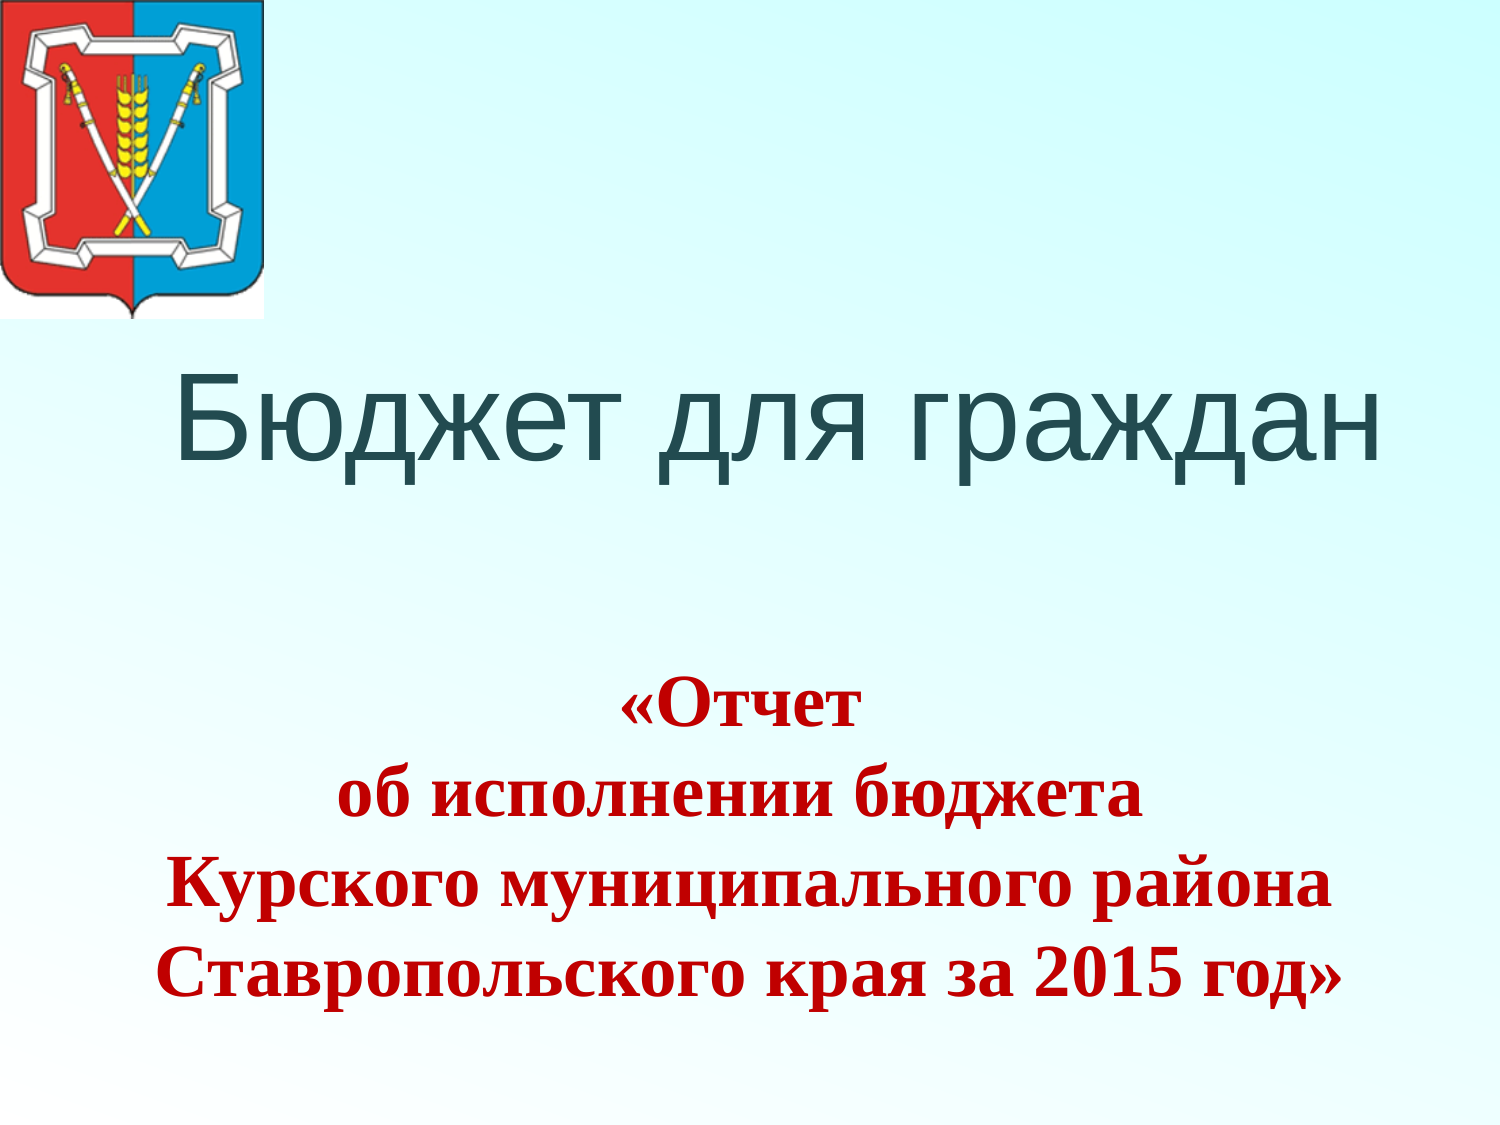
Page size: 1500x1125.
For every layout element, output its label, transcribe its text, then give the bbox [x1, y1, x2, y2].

picture [0, 0, 265, 319]
text_box Бюджет для граждан [105, 328, 1453, 493]
text_box «Отчет об исполнении бюджета Курского муниципального района Ставропольского края за 2015 год» [0, 644, 1500, 1065]
